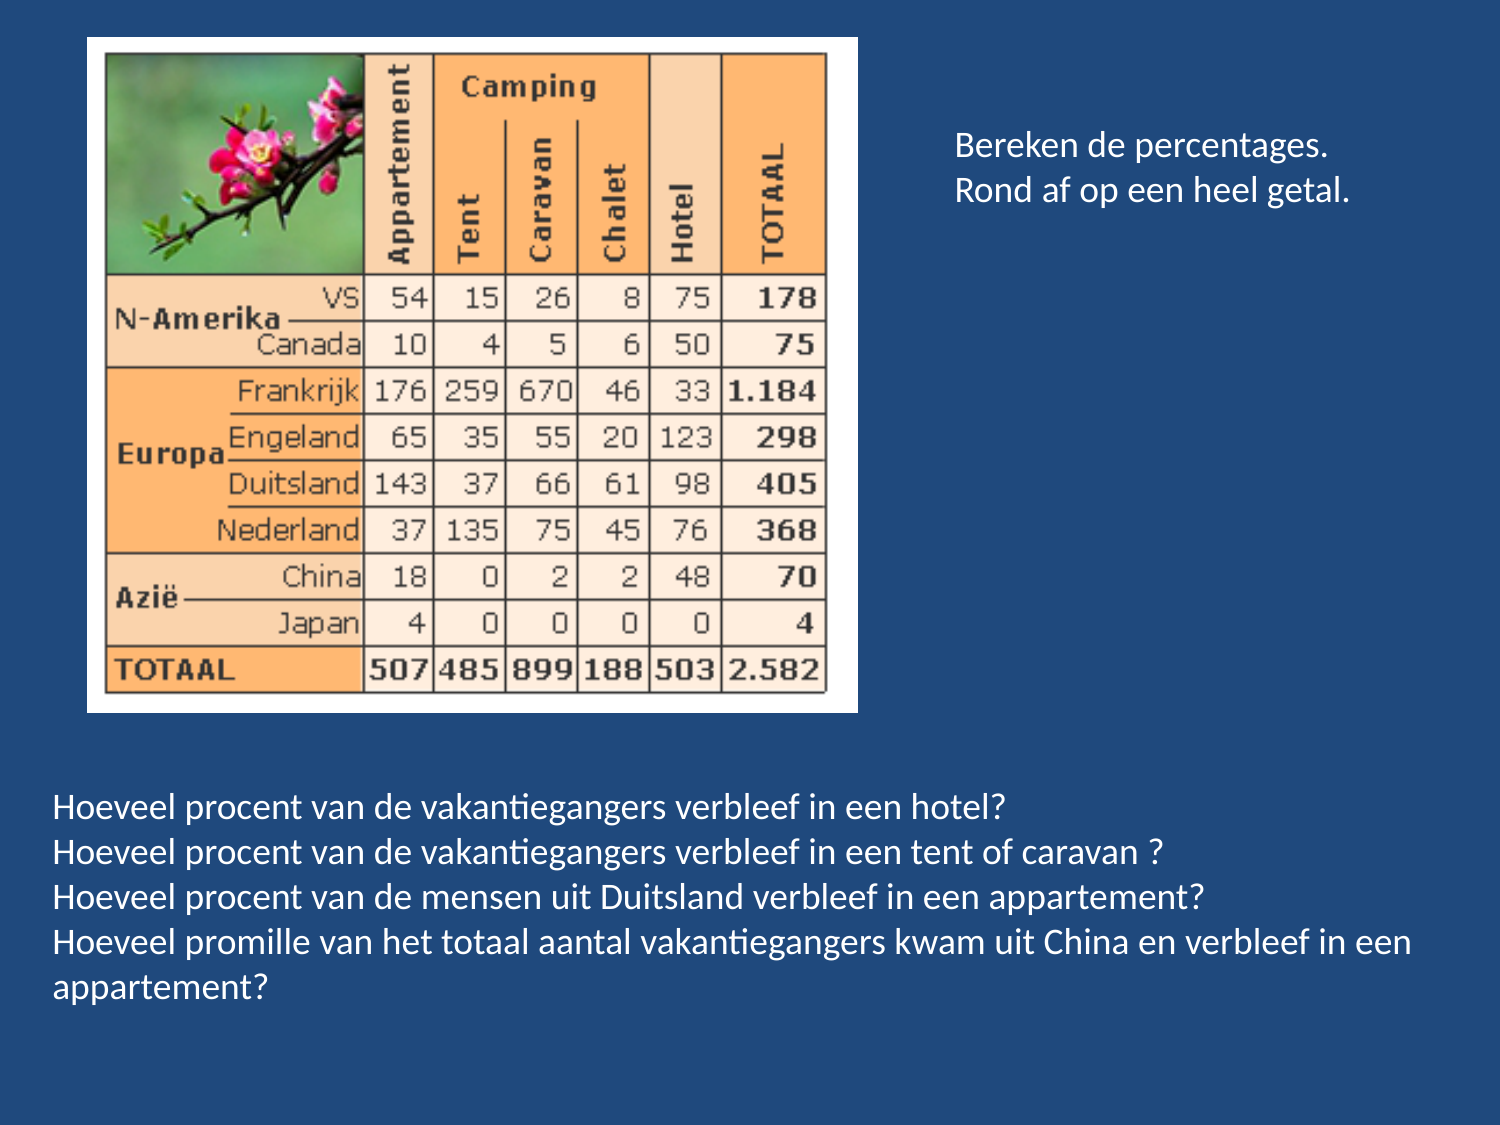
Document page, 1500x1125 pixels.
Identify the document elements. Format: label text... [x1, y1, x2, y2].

picture [87, 37, 858, 713]
text_box Hoeveel procent van de vakantiegangers verbleef in een hotel? Hoeveel procent van de vakantiegangers verbleef in een tent of caravan ? Hoeveel procent van de mensen uit Duitsland verbleef in een appartement? Hoeveel promille van het totaal aantal vakantiegangers kwam uit China en verbleef in een appartement? [37, 774, 1463, 1060]
text_box Bereken de percentages. Rond af op een heel getal. [939, 112, 1367, 218]
